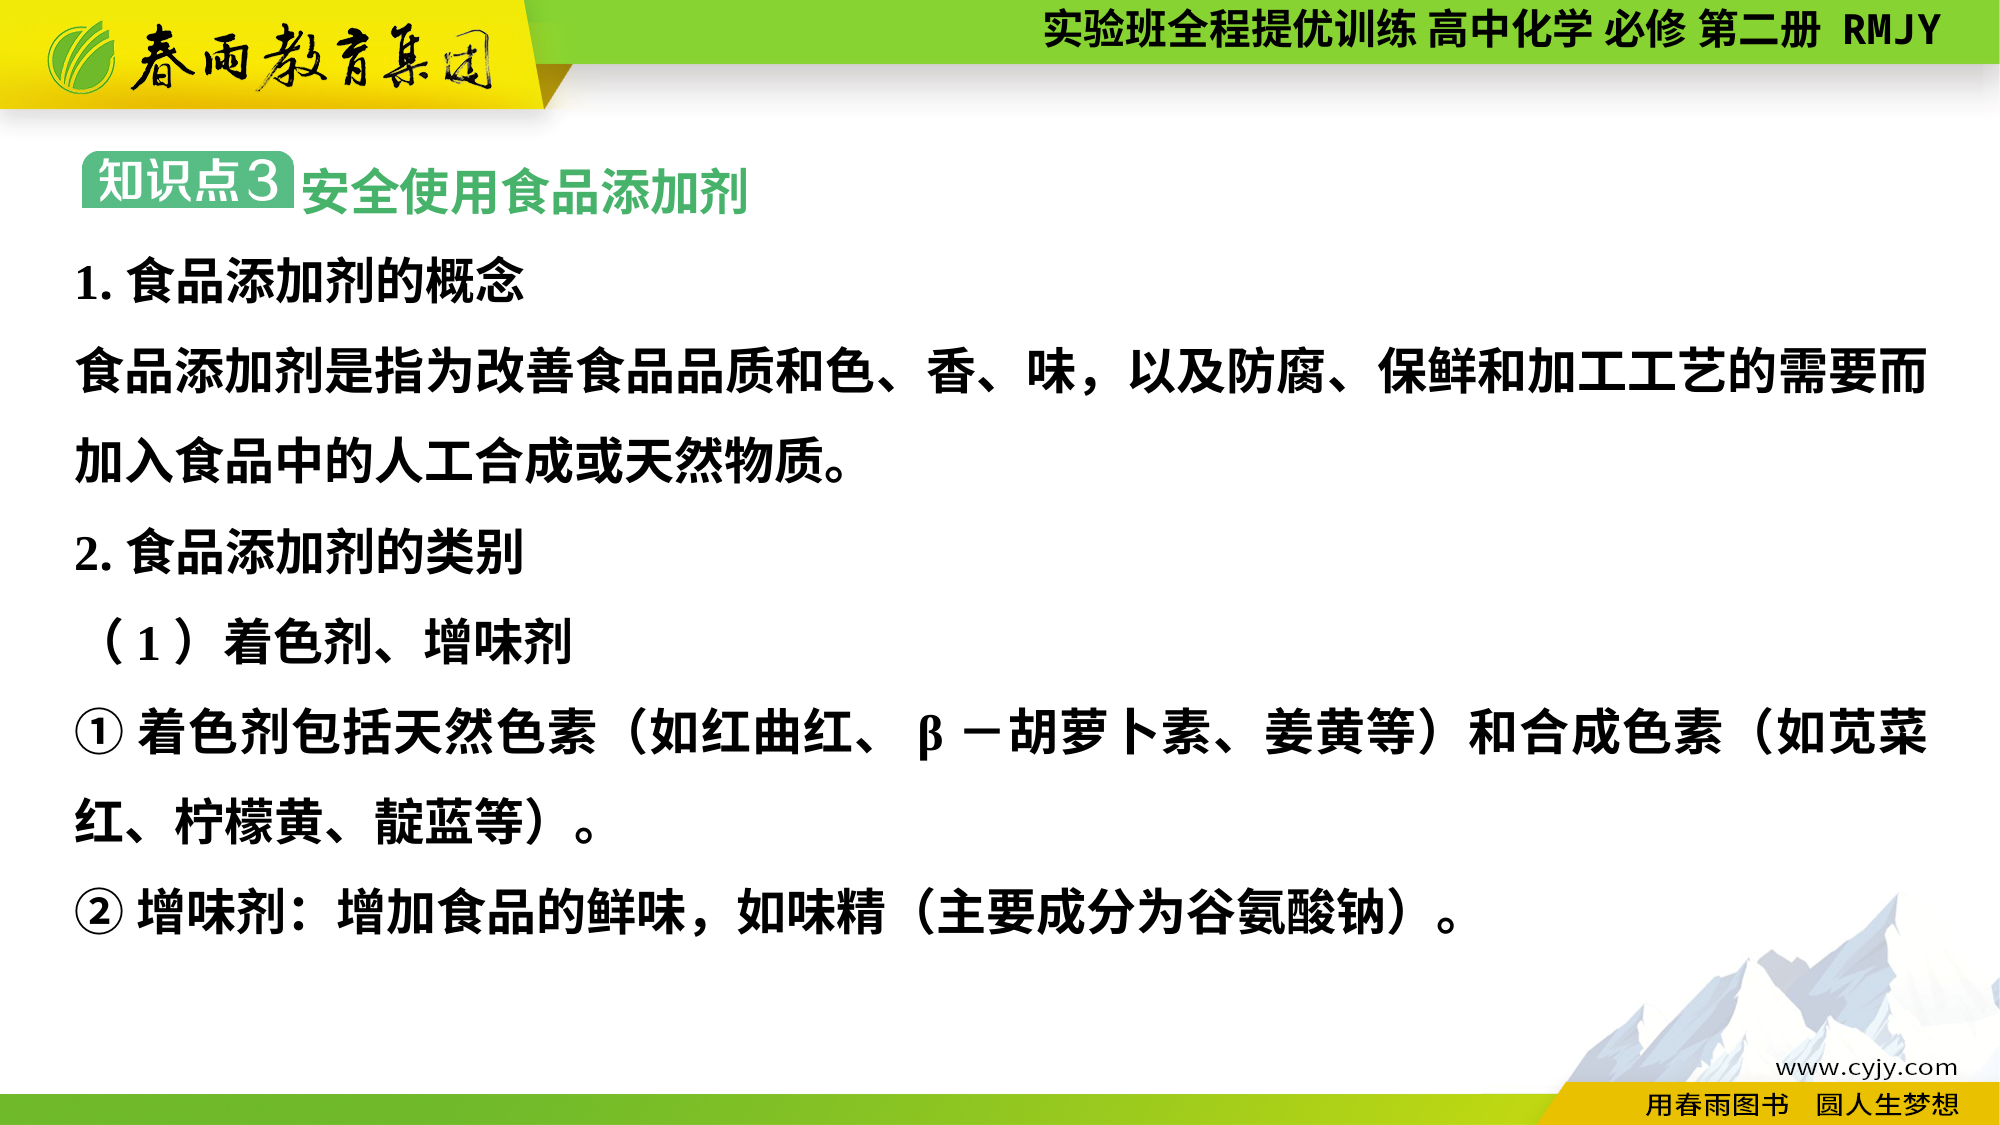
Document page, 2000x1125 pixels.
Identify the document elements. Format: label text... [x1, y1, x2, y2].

list 安全使用食品添加剂 1.食品添加剂的概念 食品添加剂是指为改善食品品质和色、香、味，以及防腐、保鲜和加工工艺的需要而加入食品中的人工合成或天然物质。 2.食品添加剂的类别 （1）着色剂、增味剂 ①着色剂包括天然色素（如红曲红、β－胡萝卜素、姜黄等）和合成色素（如苋菜红、柠檬黄、靛蓝等）。 ②增味剂：增加食品的鲜味，如味精（主要成分为谷氨酸钠）。 [59, 122, 1944, 944]
picture [0, 0, 2000, 1125]
